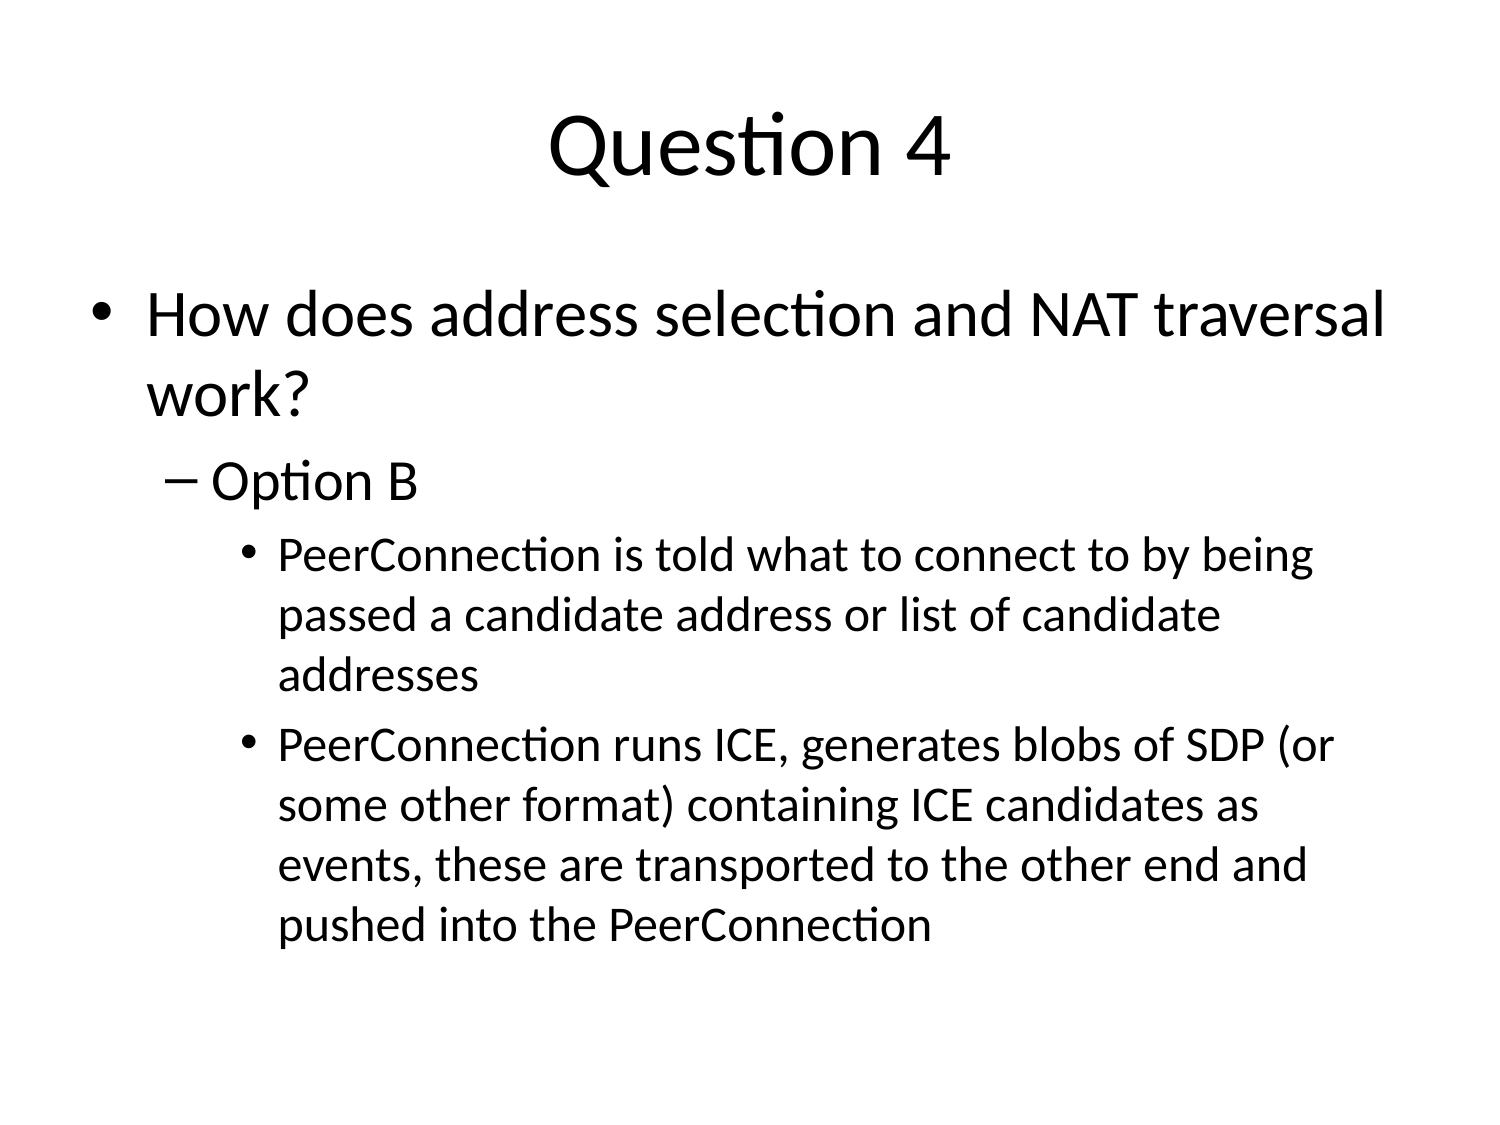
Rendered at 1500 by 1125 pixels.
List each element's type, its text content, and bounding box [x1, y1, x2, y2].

list How does address selection and NAT traversal work? Option B PeerConnection is told what to connect to by being passed a candidate address or list of candidate addresses PeerConnection runs ICE, generates blobs of SDP (or some other format) containing ICE candidates as events, these are transported to the other end and pushed into the PeerConnection [75, 262, 1425, 1005]
title Question 4 [75, 45, 1425, 233]
